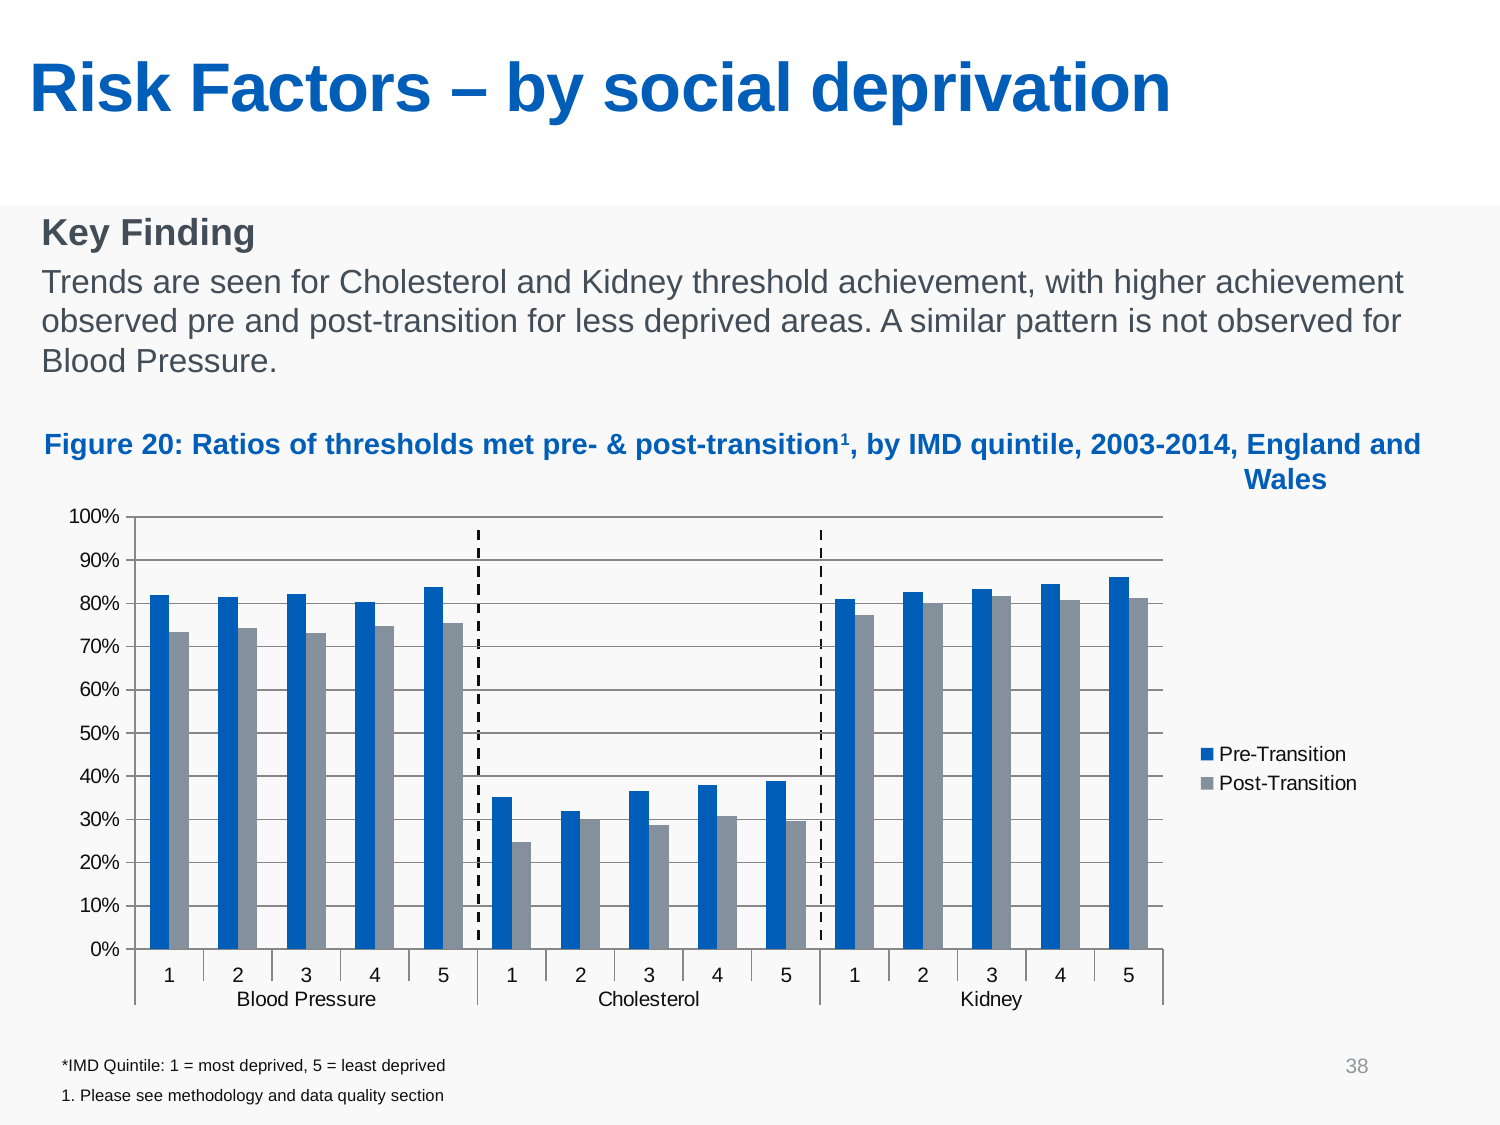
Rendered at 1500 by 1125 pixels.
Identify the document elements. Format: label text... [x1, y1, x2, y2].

text_box *IMD Quintile: 1 = most deprived, 5 = least deprived [42, 1055, 1129, 1083]
list Key Finding Trends are seen for Cholesterol and Kidney threshold achievement, with higher achievement observed pre and post-transition for less deprived areas. A similar pattern is not observed for Blood Pressure. [41, 208, 1483, 398]
text_box Figure 20: Ratios of thresholds met pre- & post-transition1, by IMD quintile, 2003-2014, England and Wales [29, 418, 1471, 503]
chart [29, 490, 1377, 1048]
slide_number 38 [1033, 1035, 1384, 1095]
text_box 1. Please see methodology and data quality section [46, 1077, 471, 1112]
title Risk Factors – by social deprivation [29, 42, 1447, 149]
